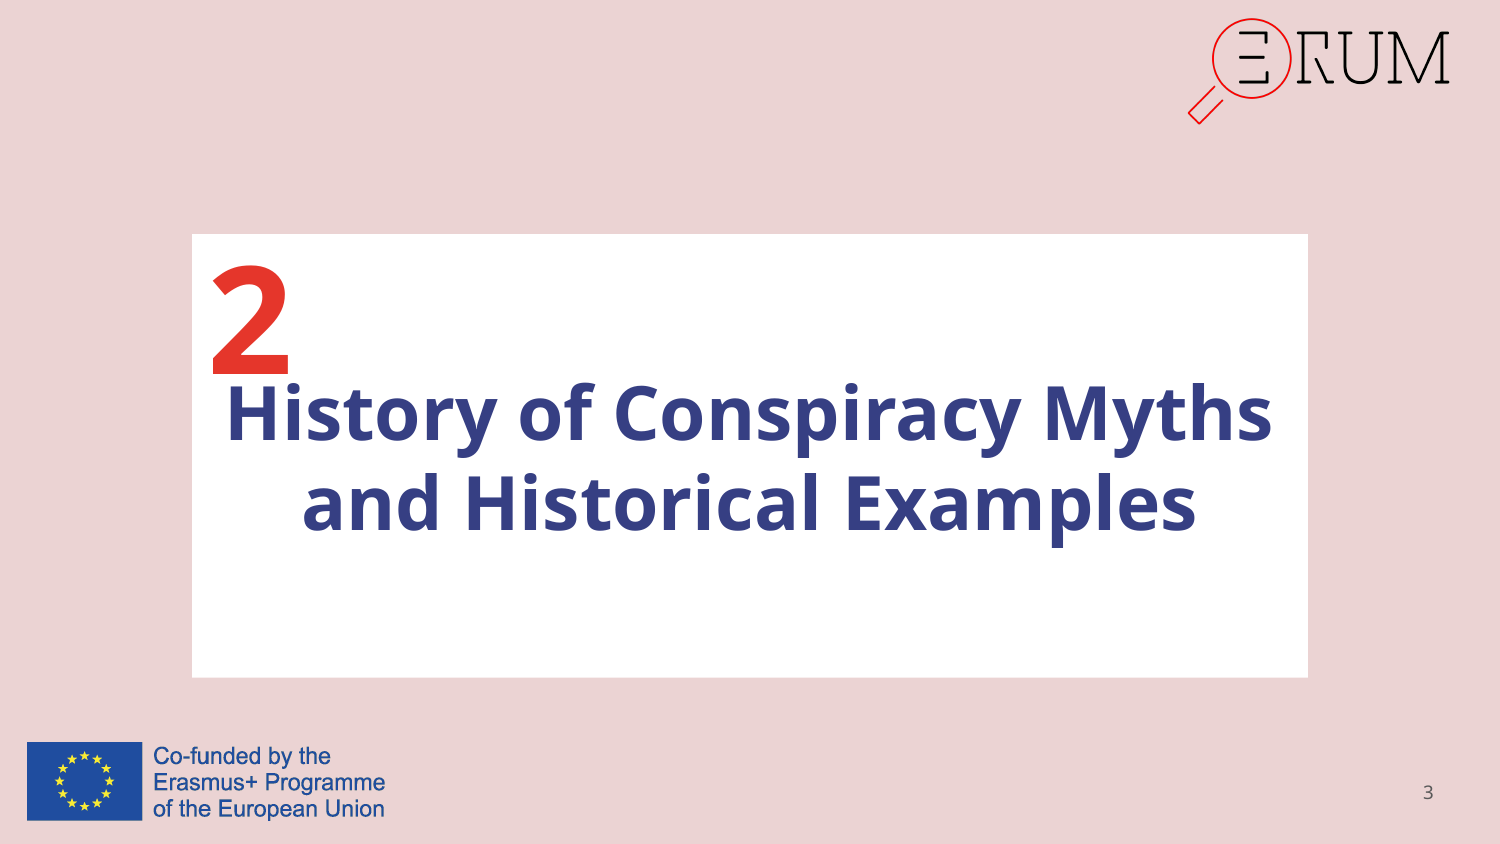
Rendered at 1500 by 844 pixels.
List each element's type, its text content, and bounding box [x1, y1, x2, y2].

picture [1136, 0, 1500, 137]
picture [27, 742, 385, 821]
slide_number 3 [1358, 761, 1449, 826]
text_box 2 [192, 209, 411, 420]
title History of Conspiracy Myths and Historical Examples [192, 234, 1308, 678]
